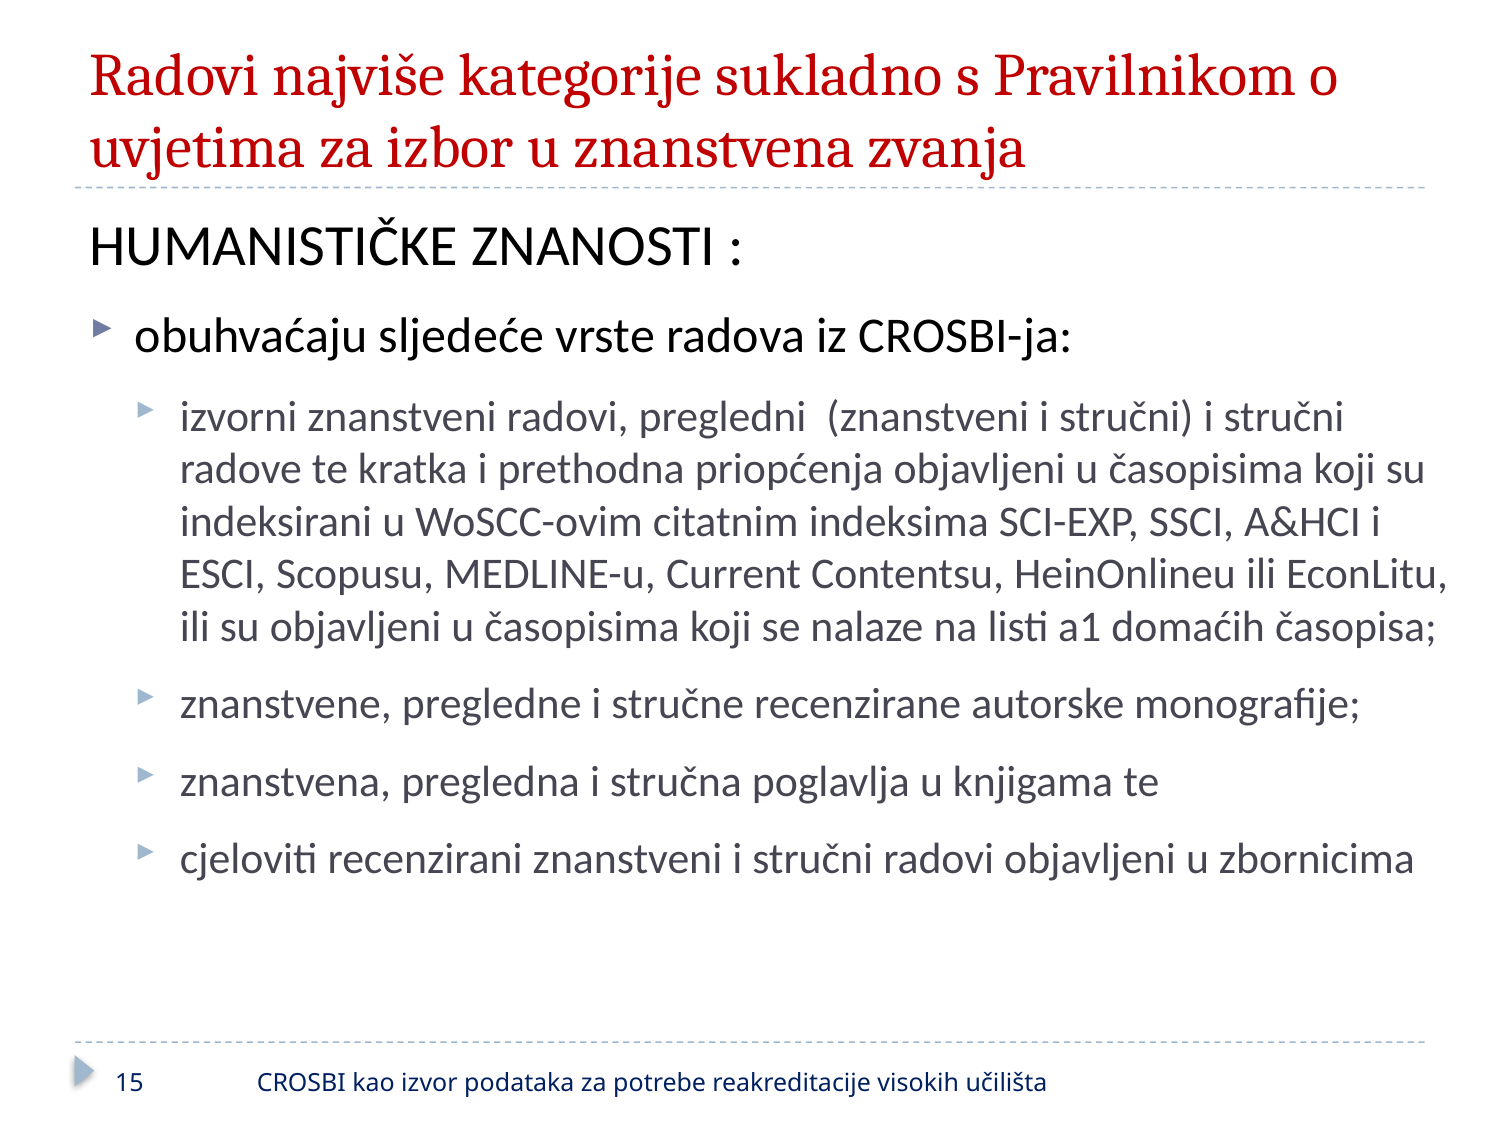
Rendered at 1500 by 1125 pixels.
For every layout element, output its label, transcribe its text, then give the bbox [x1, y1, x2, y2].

slide_number 15 [100, 1058, 207, 1119]
list HUMANISTIČKE ZNANOSTI : obuhvaćaju sljedeće vrste radova iz CROSBI-ja: izvorni znanstveni radovi, pregledni (znanstveni i stručni) i stručni radove te kratka i prethodna priopćenja objavljeni u časopisima koji su indeksirani u WoSCC-ovim citatnim indeksima SCI-EXP, SSCI, A&HCI i ESCI, Scopusu, MEDLINE-u, Current Contentsu, HeinOnlineu ili EconLitu, ili su objavljeni u časopisima koji se nalaze na listi a1 domaćih časopisa; znanstvene, pregledne i stručne recenzirane autorske monografije; znanstvena, pregledna i stručna poglavlja u knjigama te cjeloviti recenzirani znanstveni i stručni radovi objavljeni u zbornicima [75, 200, 1471, 1024]
footer CROSBI kao izvor podataka za potrebe reakreditacije visokih učilišta [242, 1058, 1164, 1119]
title Radovi najviše kategorije sukladno s Pravilnikom o uvjetima za izbor u znanstvena zvanja [75, 24, 1425, 188]
